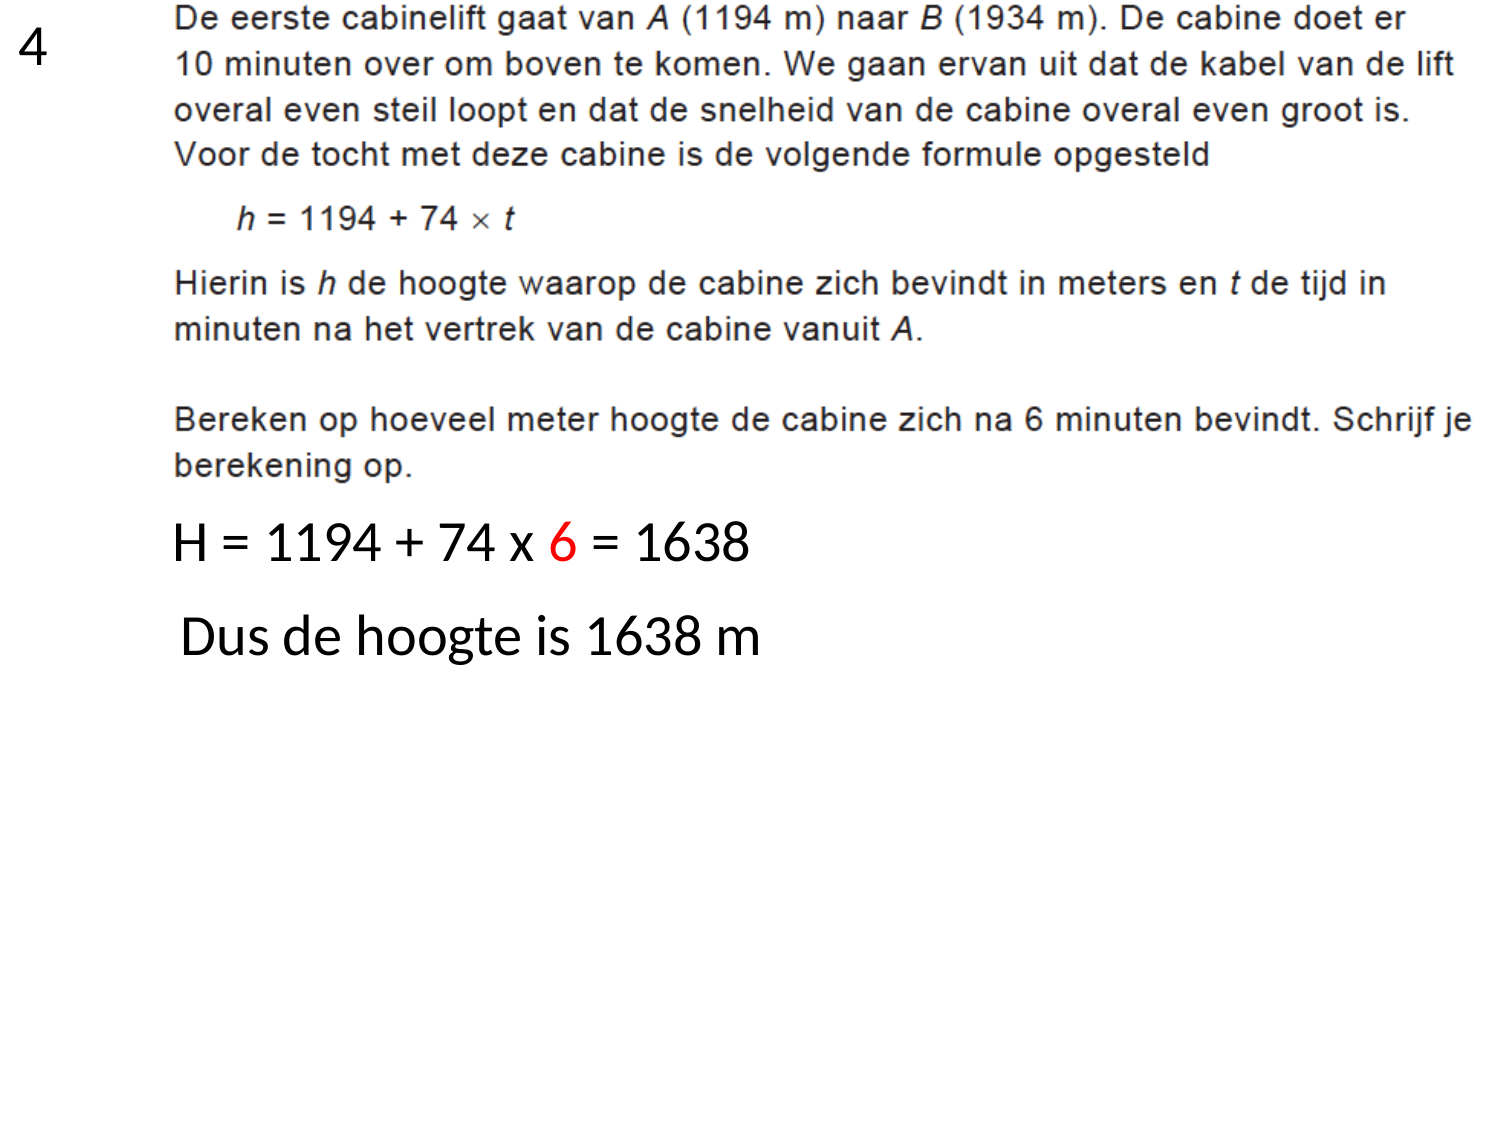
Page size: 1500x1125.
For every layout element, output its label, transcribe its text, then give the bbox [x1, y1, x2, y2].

text_box = 1638 [576, 500, 767, 580]
picture [161, 0, 1500, 492]
text_box Dus de hoogte is 1638 m [166, 589, 778, 675]
text_box H = 1194 + 74 x 6 [157, 495, 576, 580]
text_box 4 [3, 0, 64, 85]
